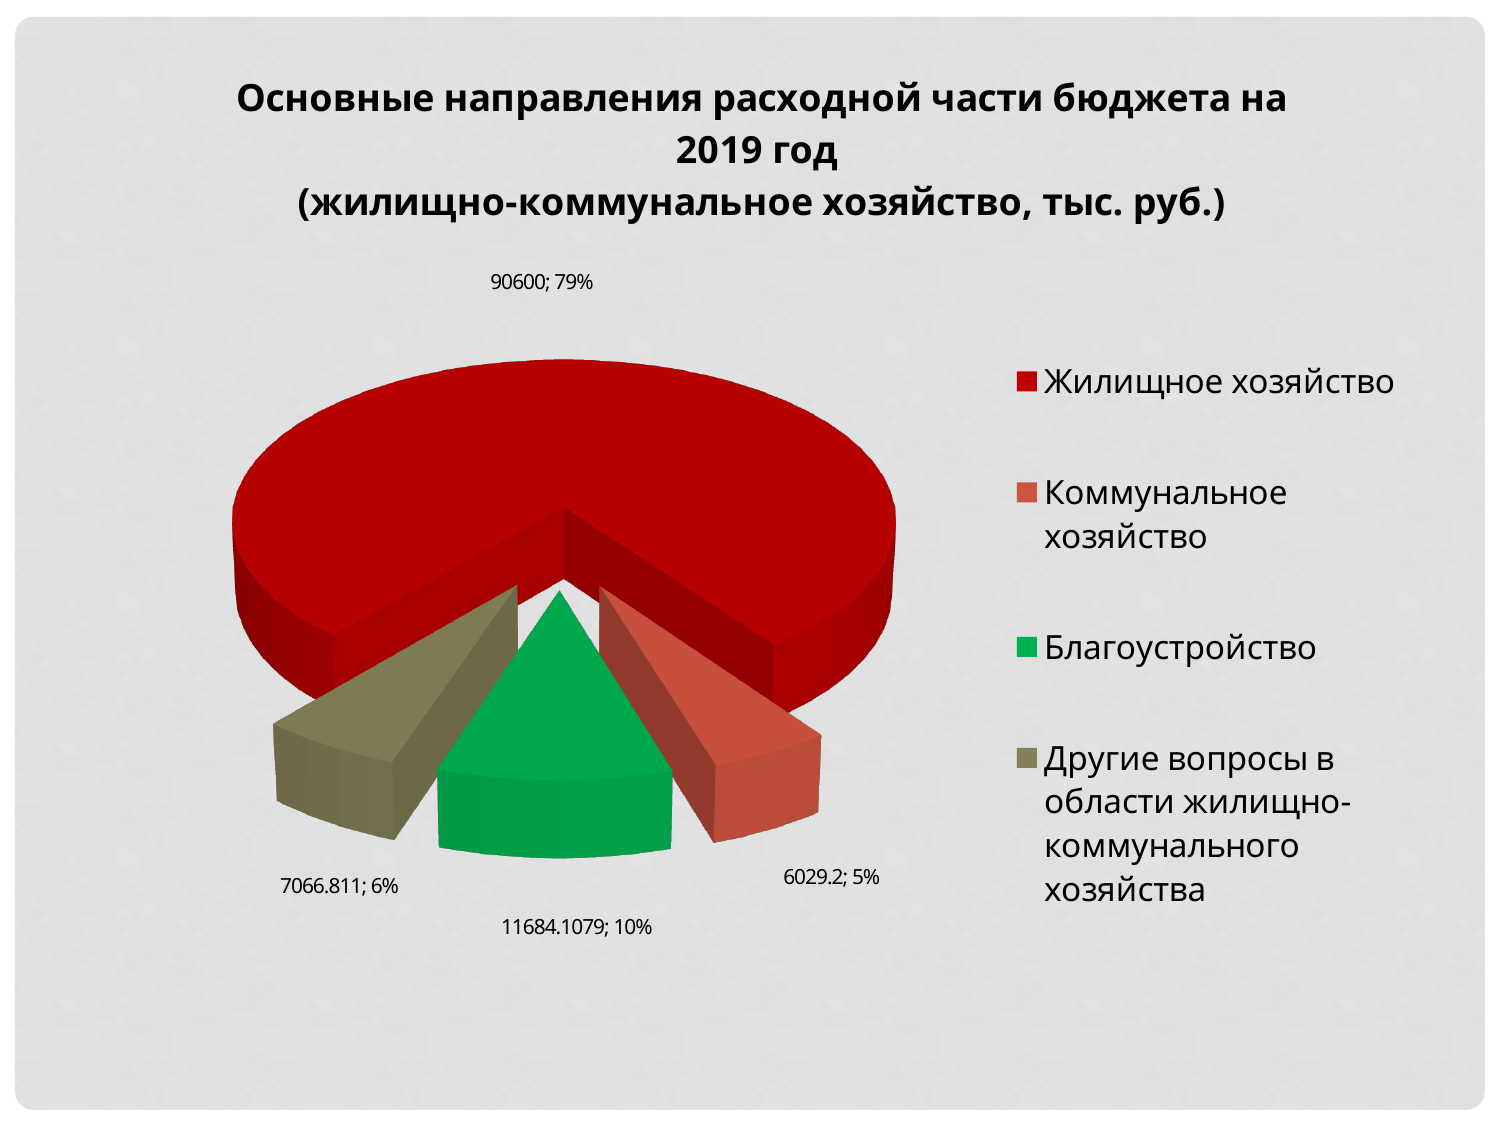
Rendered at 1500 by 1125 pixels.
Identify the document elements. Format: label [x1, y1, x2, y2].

chart [88, 30, 1436, 1083]
